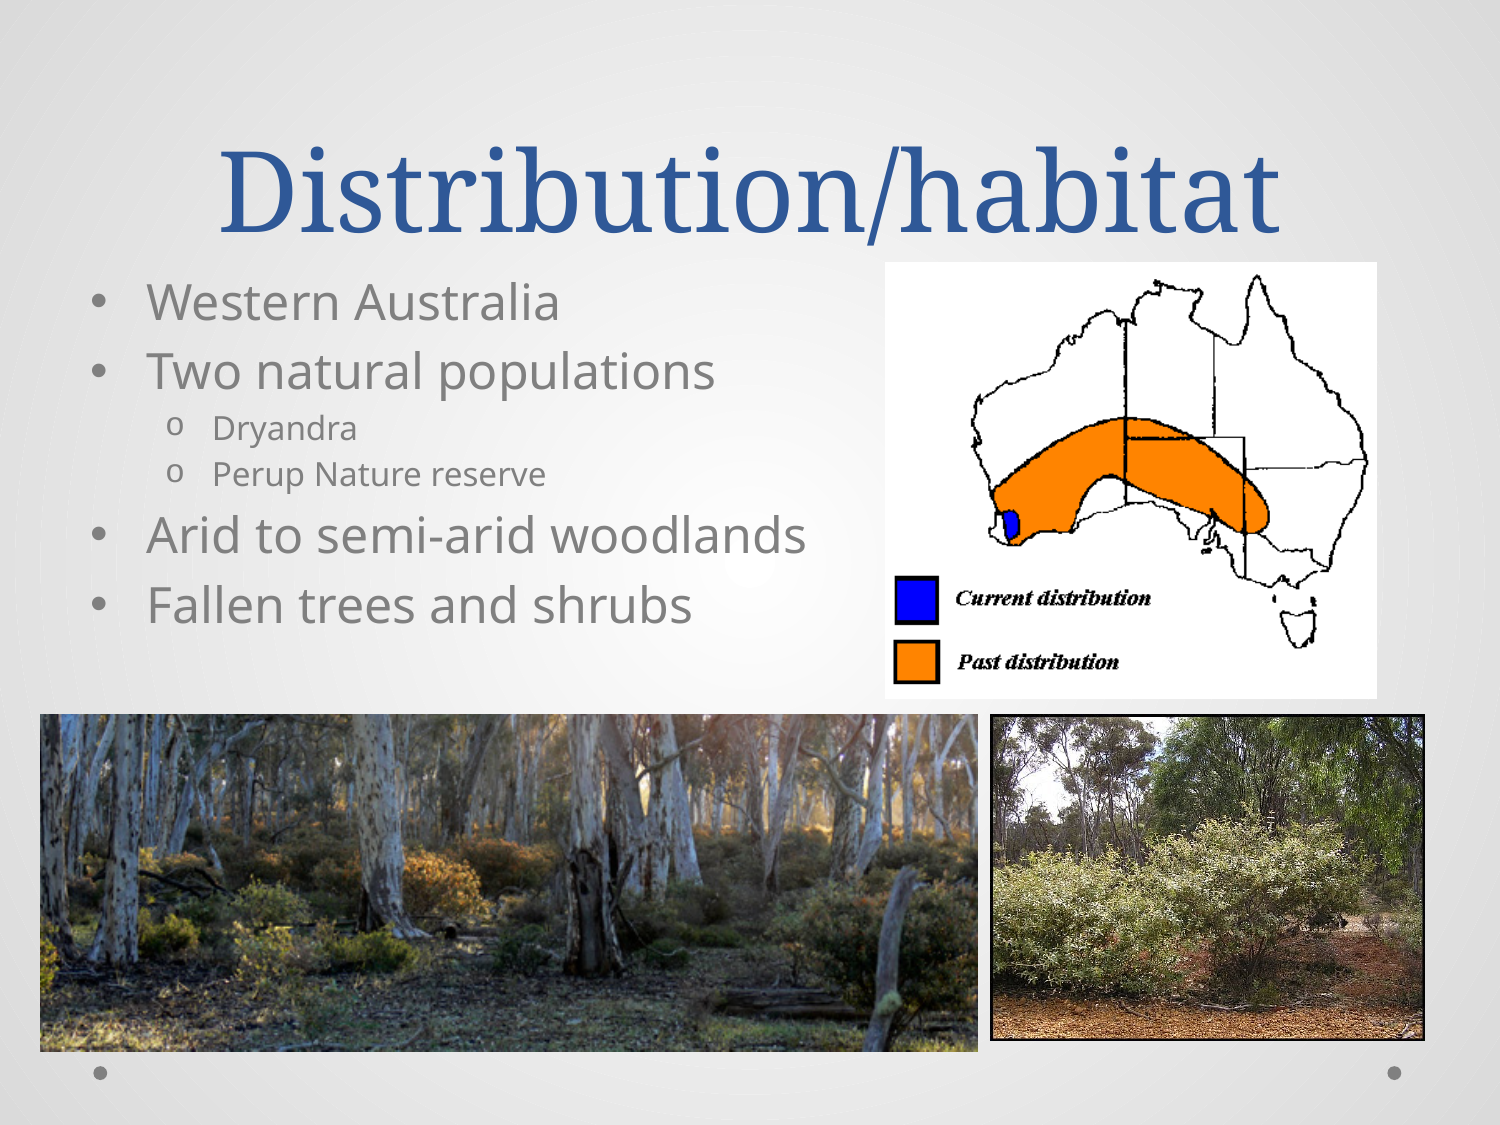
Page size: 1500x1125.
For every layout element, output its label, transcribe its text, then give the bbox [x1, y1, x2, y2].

title Distribution/habitat [75, 0, 1425, 262]
picture [990, 713, 1425, 1042]
picture [40, 713, 978, 1052]
list Western Australia Two natural populations Dryandra Perup Nature reserve Arid to semi-arid woodlands Fallen trees and shrubs [75, 262, 1425, 719]
picture [885, 262, 1377, 699]
